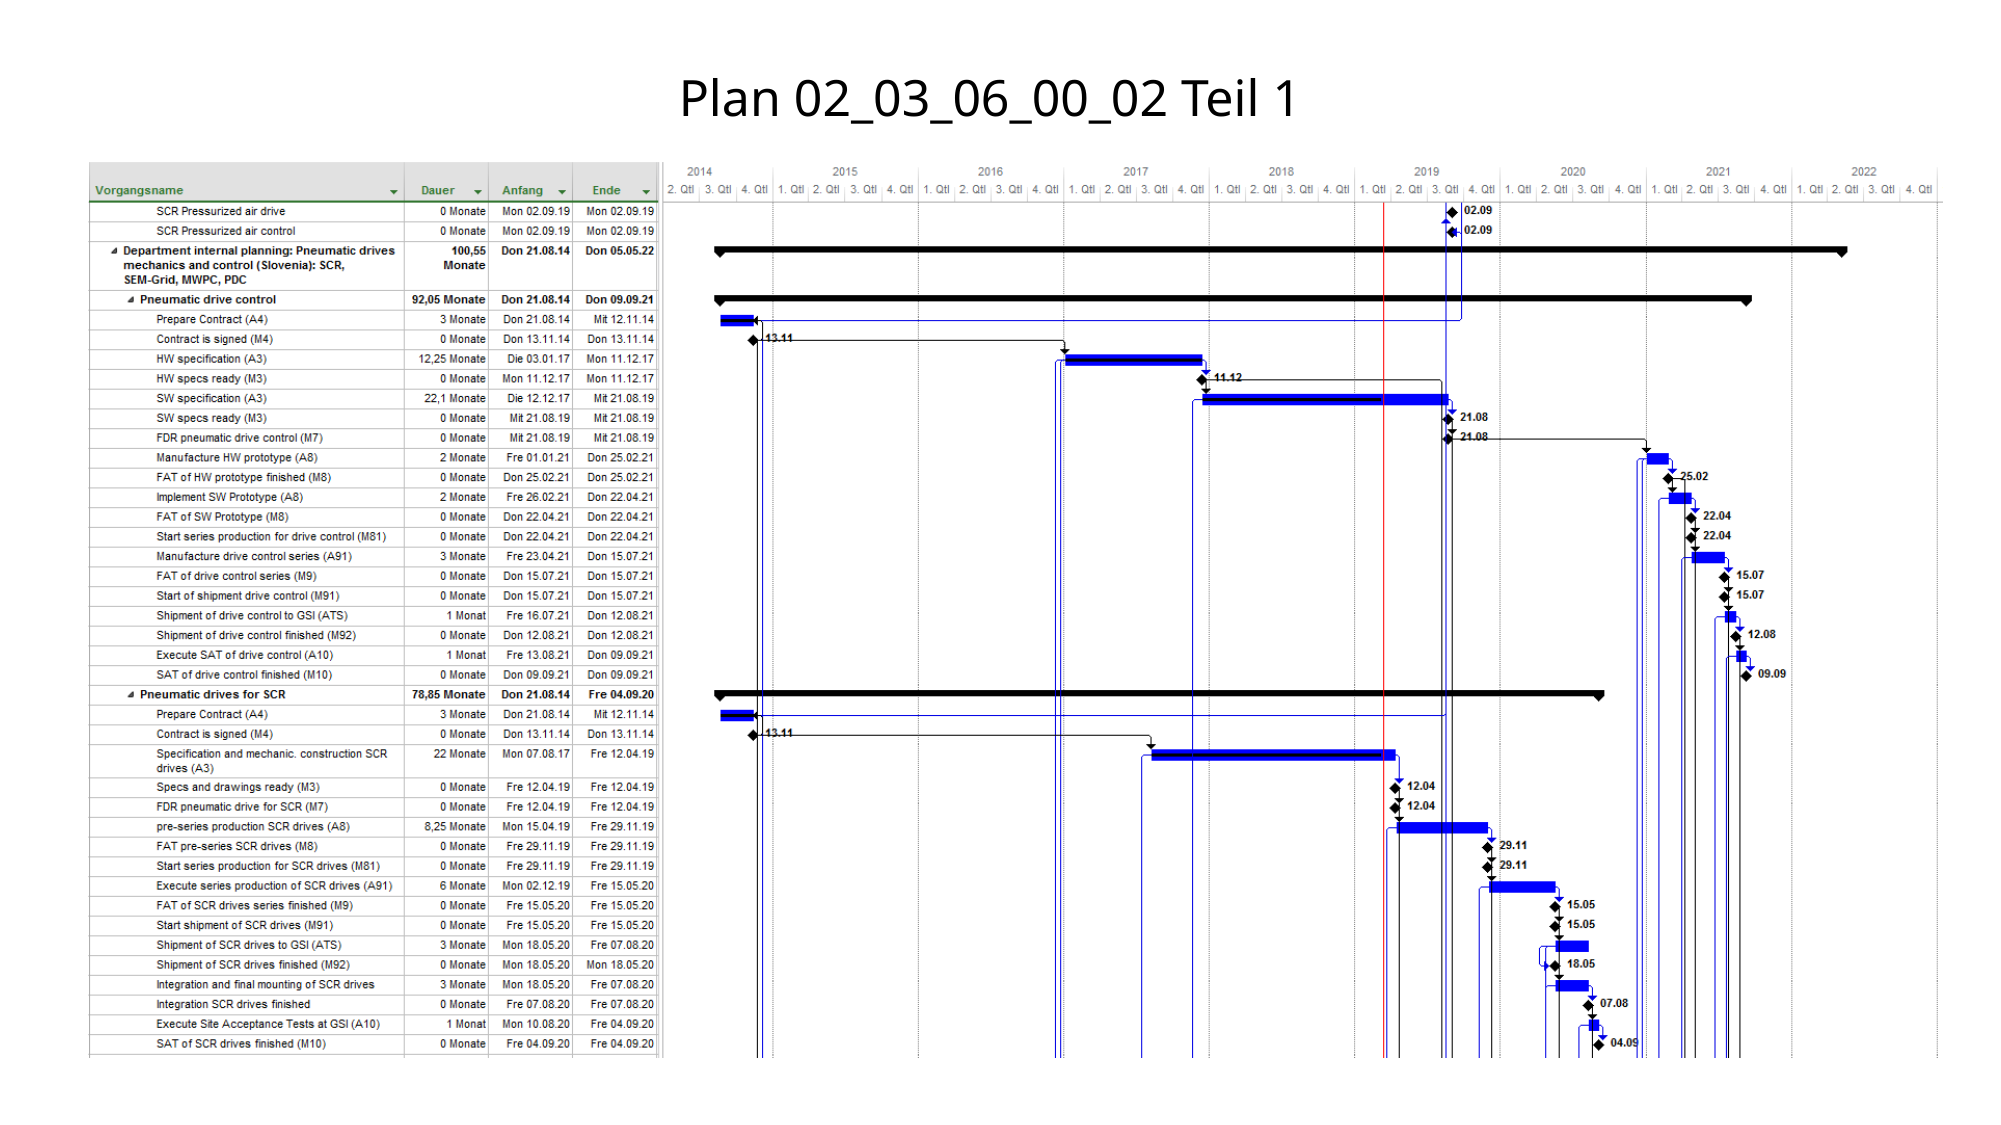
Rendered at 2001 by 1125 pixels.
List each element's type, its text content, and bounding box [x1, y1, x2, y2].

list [88, 159, 1943, 1058]
title Plan 02_03_06_00_02 Teil 1 [127, 41, 1853, 159]
